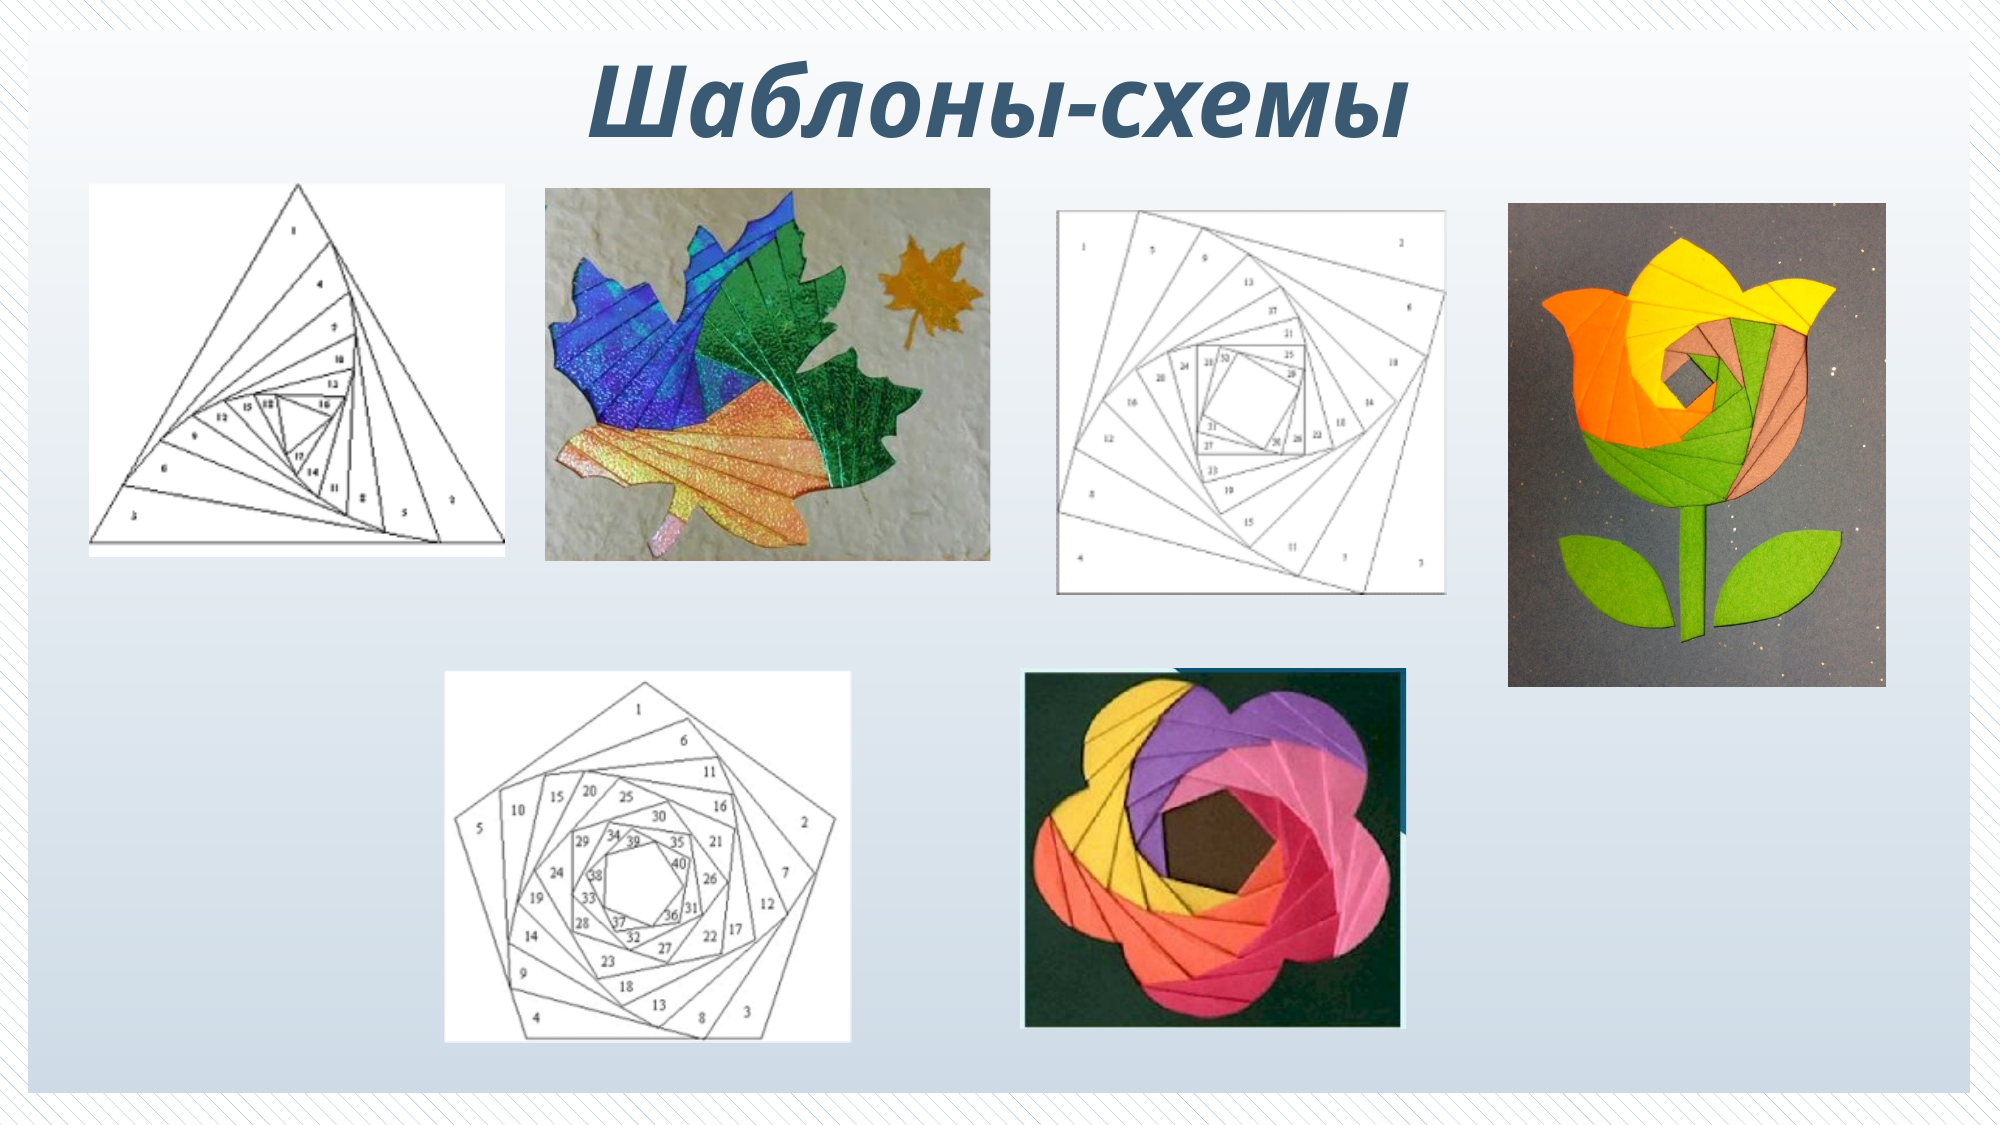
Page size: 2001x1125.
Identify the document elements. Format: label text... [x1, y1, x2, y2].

picture [1020, 667, 1407, 1029]
picture [1055, 210, 1447, 596]
list Шаблоны-схемы [28, 30, 1970, 1093]
picture [545, 188, 991, 561]
picture [89, 183, 505, 557]
picture [444, 670, 852, 1043]
picture [1508, 203, 1886, 687]
